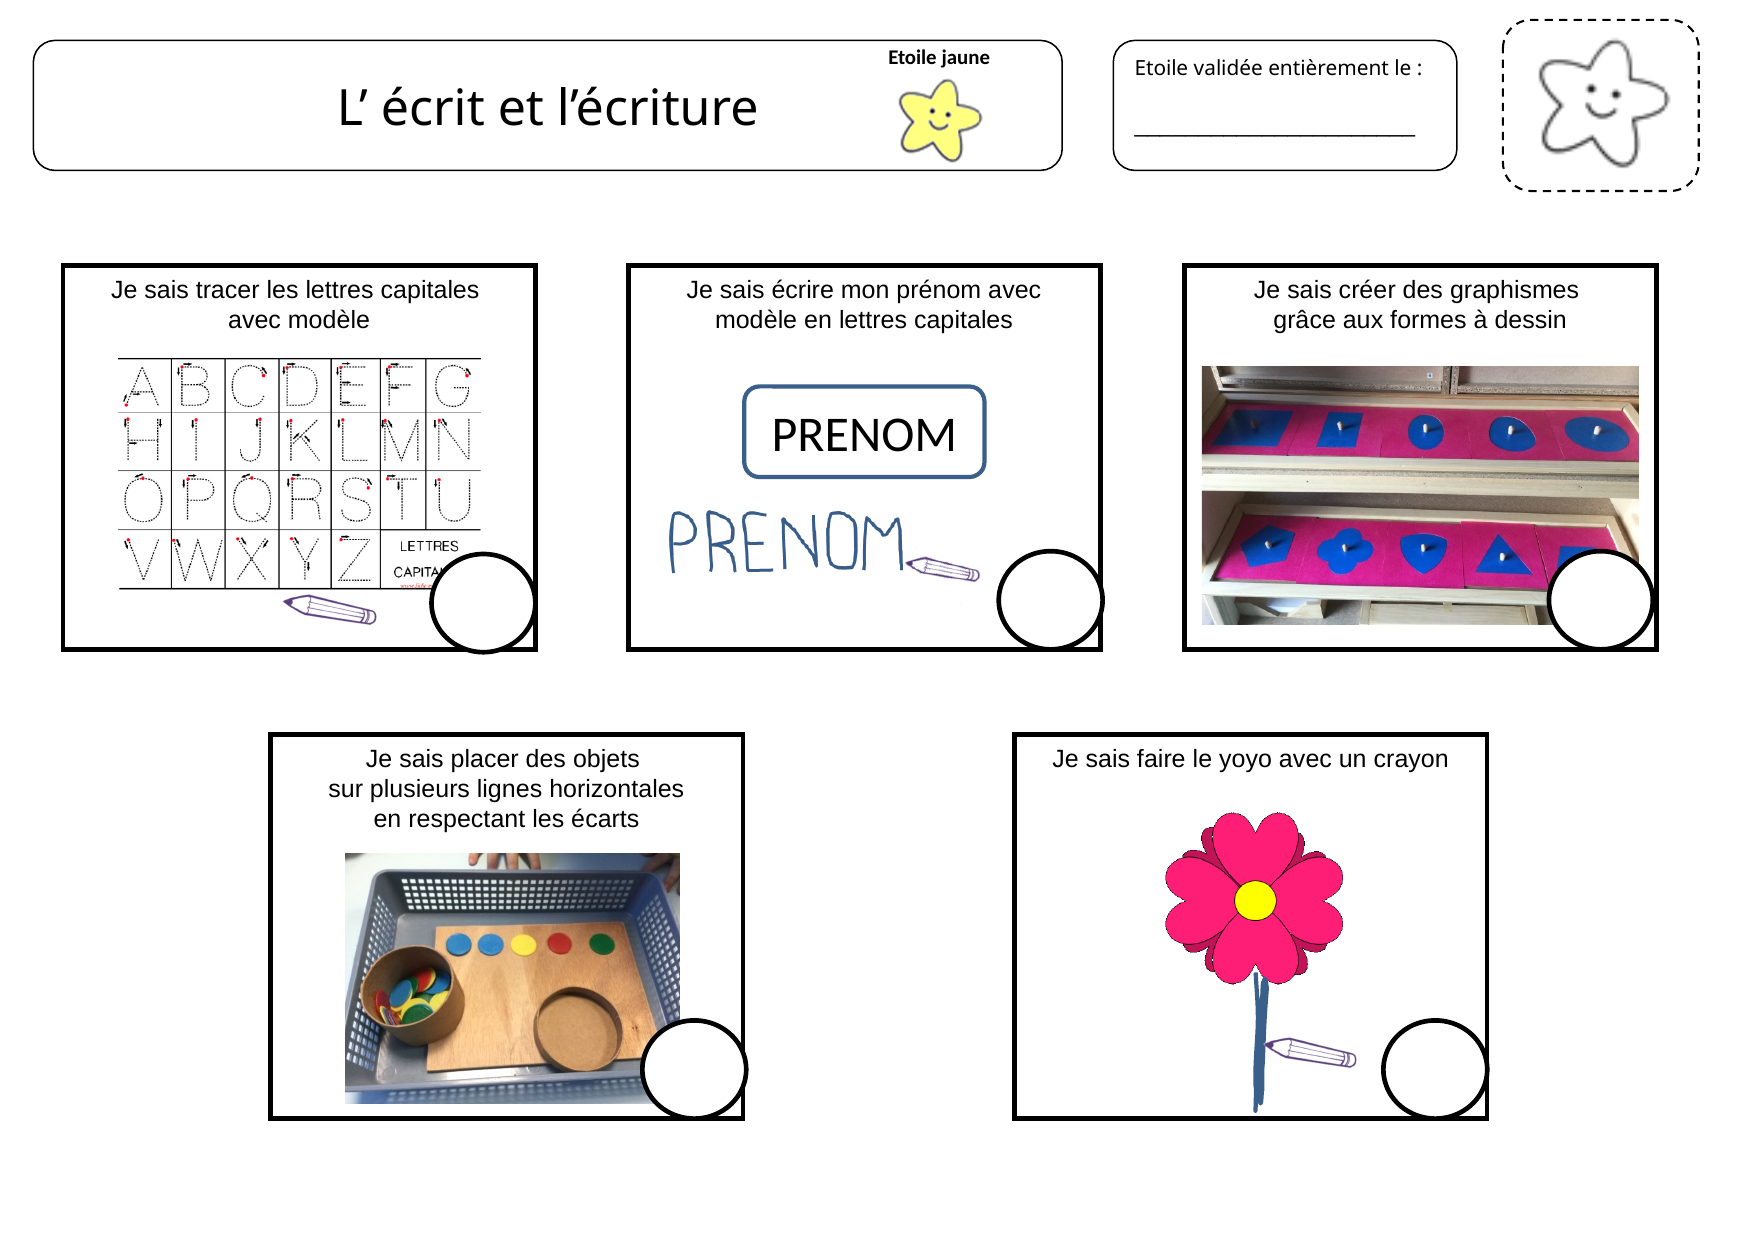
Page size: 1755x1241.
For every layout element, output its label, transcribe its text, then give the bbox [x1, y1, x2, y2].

picture [1161, 809, 1348, 987]
text_box [1502, 19, 1699, 192]
text_box Etoile jaune [838, 36, 1040, 77]
picture [117, 353, 481, 636]
text_box [1561, 571, 1653, 650]
text_box Je sais faire le yoyo avec un crayon [1014, 734, 1488, 1119]
text_box Je sais placer des objets sur plusieurs lignes horizontales en respectant les écarts [270, 734, 743, 1119]
picture [669, 510, 985, 608]
text_box [694, 113, 834, 265]
text_box [1253, 995, 1269, 1113]
picture [1265, 1022, 1356, 1079]
text_box [668, 1020, 747, 1119]
picture [1522, 31, 1680, 180]
picture [1201, 366, 1640, 625]
text_box [1383, 1020, 1488, 1119]
picture [345, 853, 680, 1105]
text_box [431, 554, 536, 653]
text_box [998, 551, 1103, 650]
text_box PRENOM [742, 384, 987, 480]
text_box Je sais créer des graphismes grâce aux formes à dessin [1184, 265, 1657, 650]
text_box Je sais écrire mon prénom avec modèle en lettres capitales [628, 265, 1101, 650]
text_box L’ écrit et l’écriture [992, 40, 1063, 171]
text_box Etoile validée entièrement le : ______________________ [1113, 40, 1457, 171]
picture [887, 73, 988, 169]
text_box Je sais tracer les lettres capitales avec modèle [62, 265, 536, 650]
text_box L’ écrit et l’écriture [33, 40, 883, 171]
